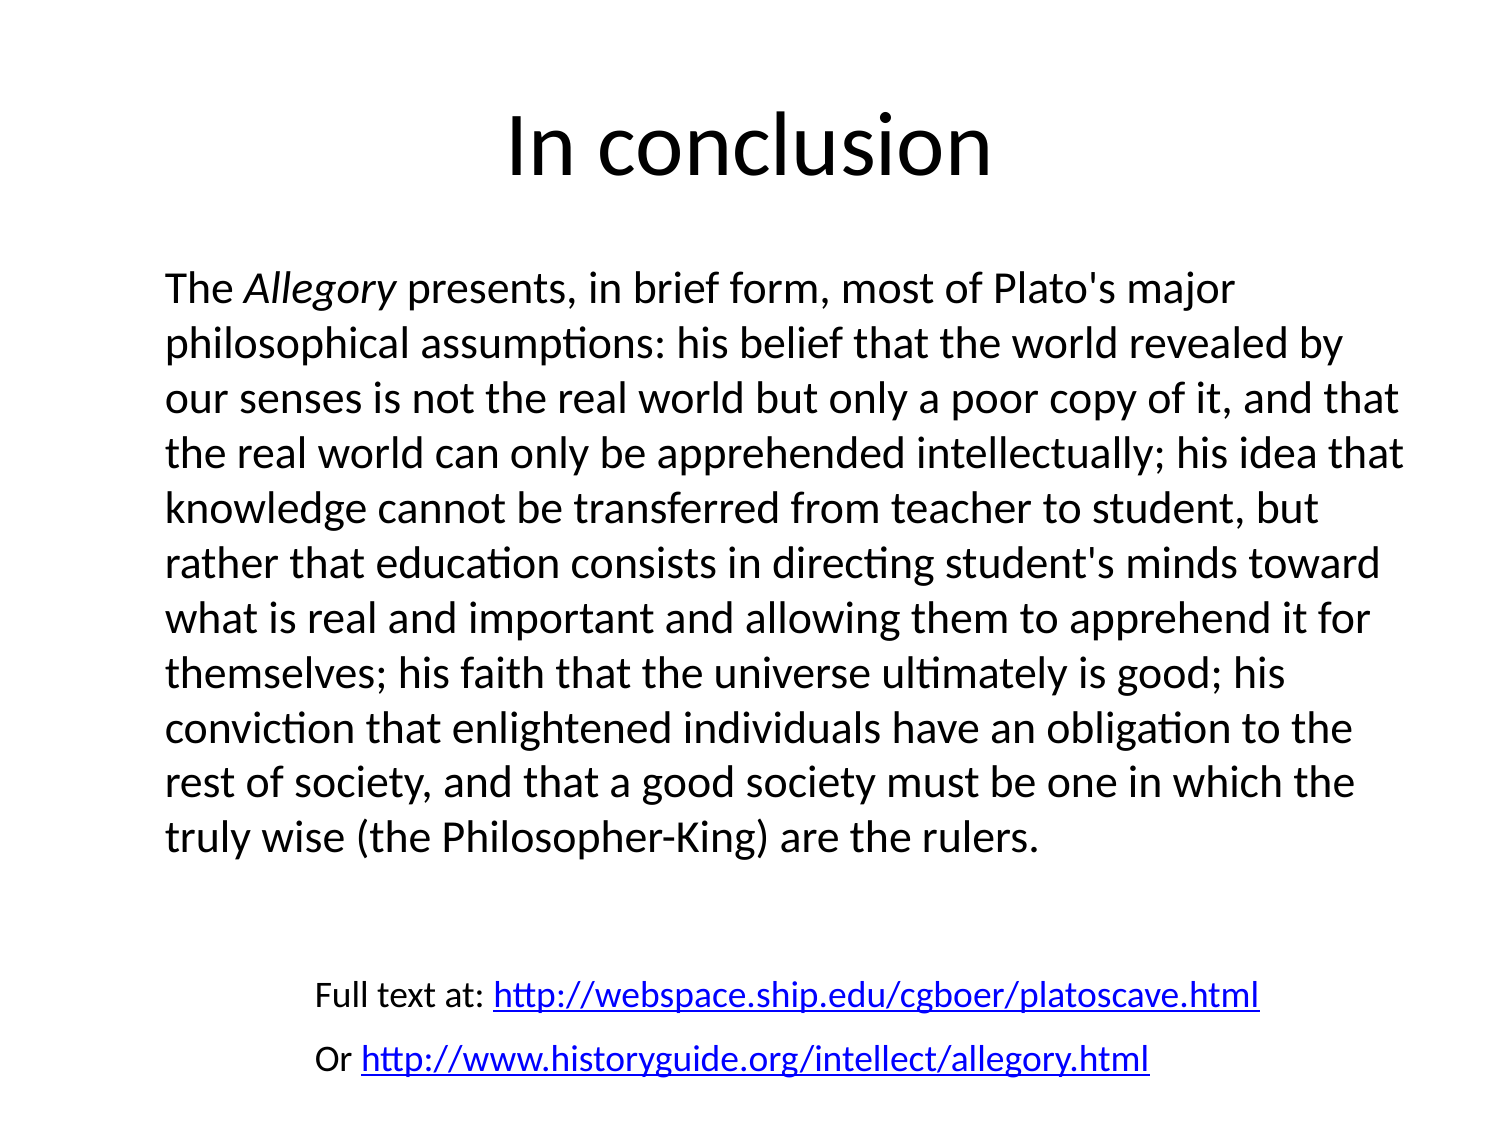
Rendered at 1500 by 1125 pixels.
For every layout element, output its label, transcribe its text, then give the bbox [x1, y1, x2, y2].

title In conclusion [75, 45, 1425, 233]
text_box Full text at: http://webspace.ship.edu/cgboer/platoscave.html Or http://www.historyguide.org/intellect/allegory.html [300, 962, 1375, 1125]
text_box The Allegory presents, in brief form, most of Plato's major philosophical assumptions: his belief that the world revealed by our senses is not the real world but only a poor copy of it, and that the real world can only be apprehended intellectually; his idea that knowledge cannot be transferred from teacher to student, but rather that education consists in directing student's minds toward what is real and important and allowing them to apprehend it for themselves; his faith that the universe ultimately is good; his conviction that enlightened individuals have an obligation to the rest of society, and that a good society must be one in which the truly wise (the Philosopher-King) are the rulers. [149, 249, 1425, 870]
